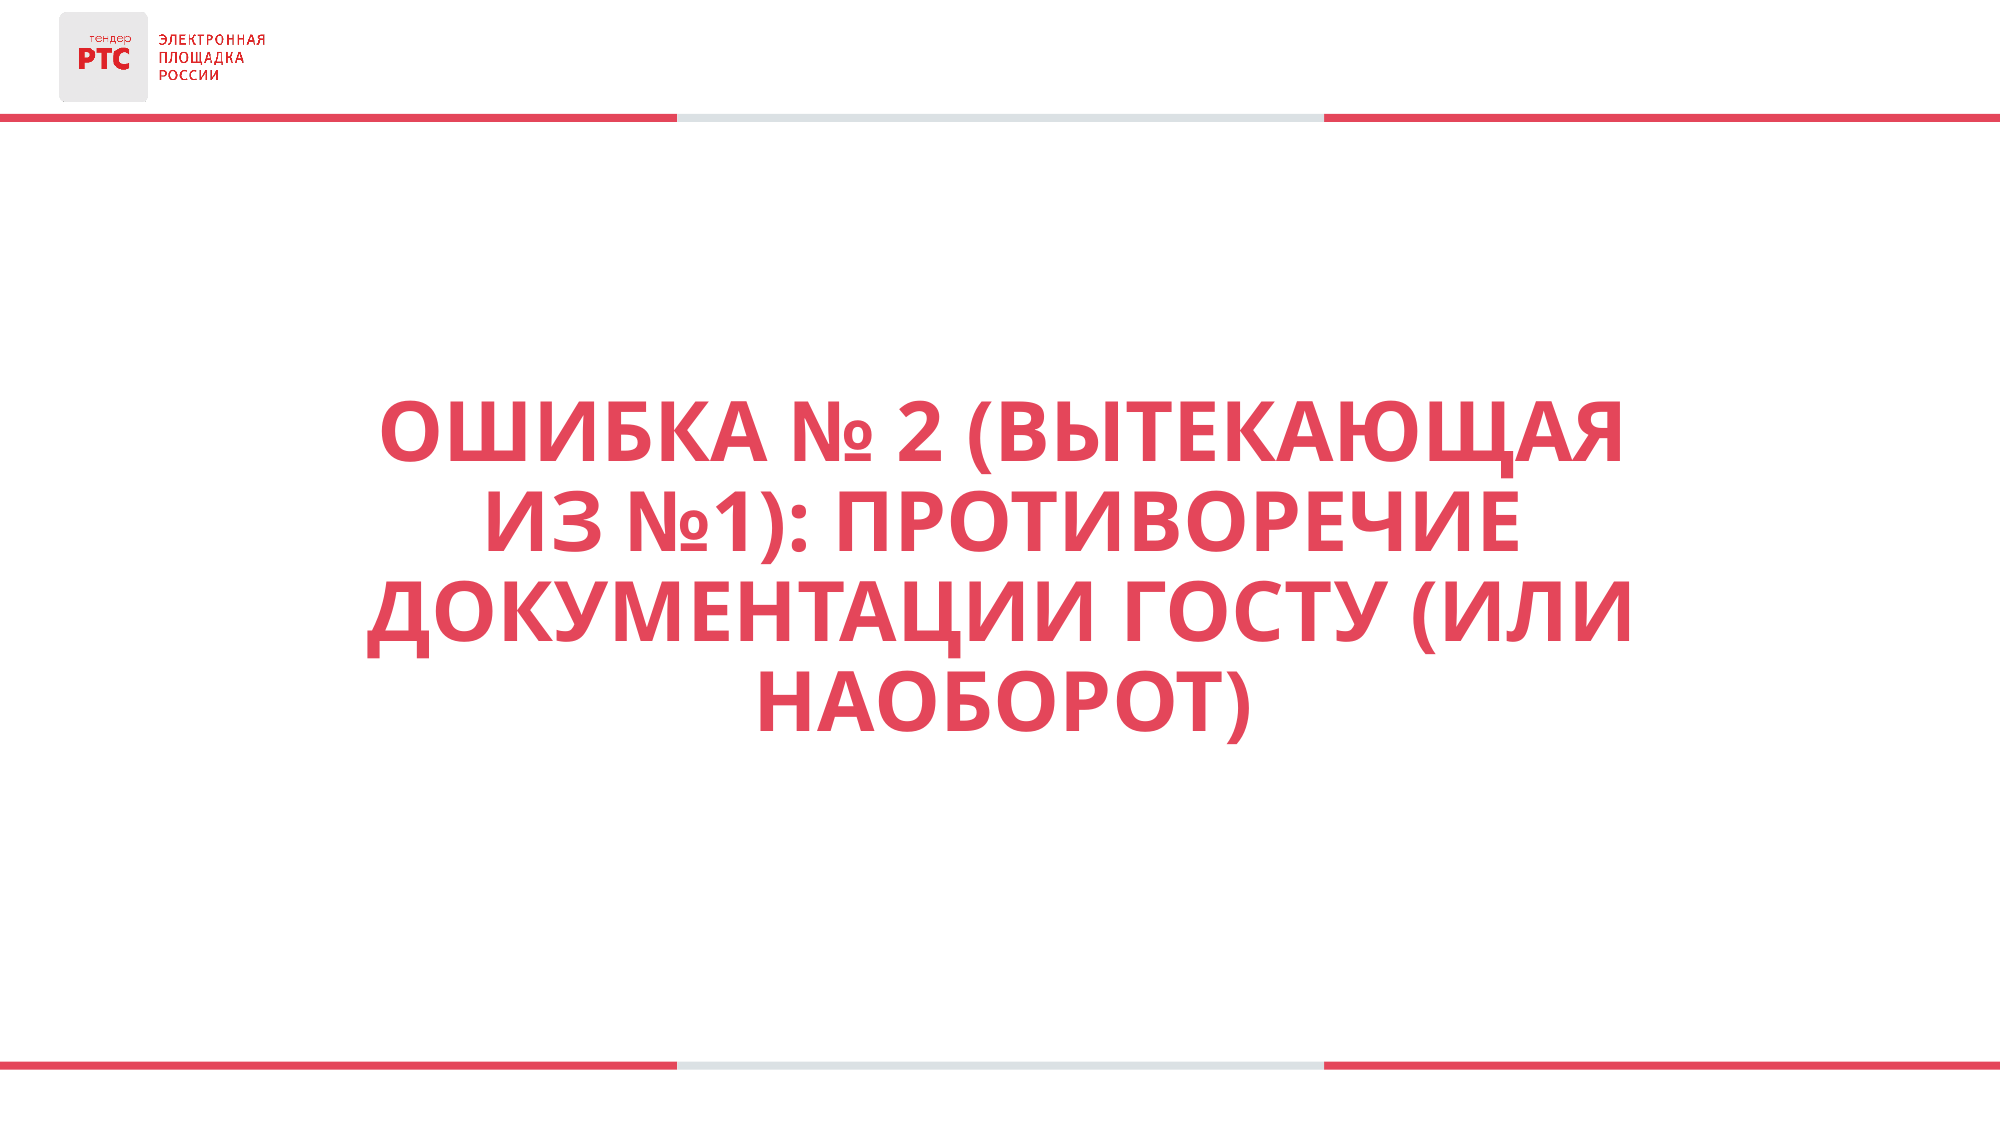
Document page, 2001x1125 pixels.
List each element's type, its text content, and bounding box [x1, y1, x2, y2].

text_box Ошибка № 2 (вытекающая из №1): противоречие документации госту (или наоборот) [324, 382, 1682, 560]
picture [59, 12, 265, 102]
text_box [540, 54, 1930, 197]
